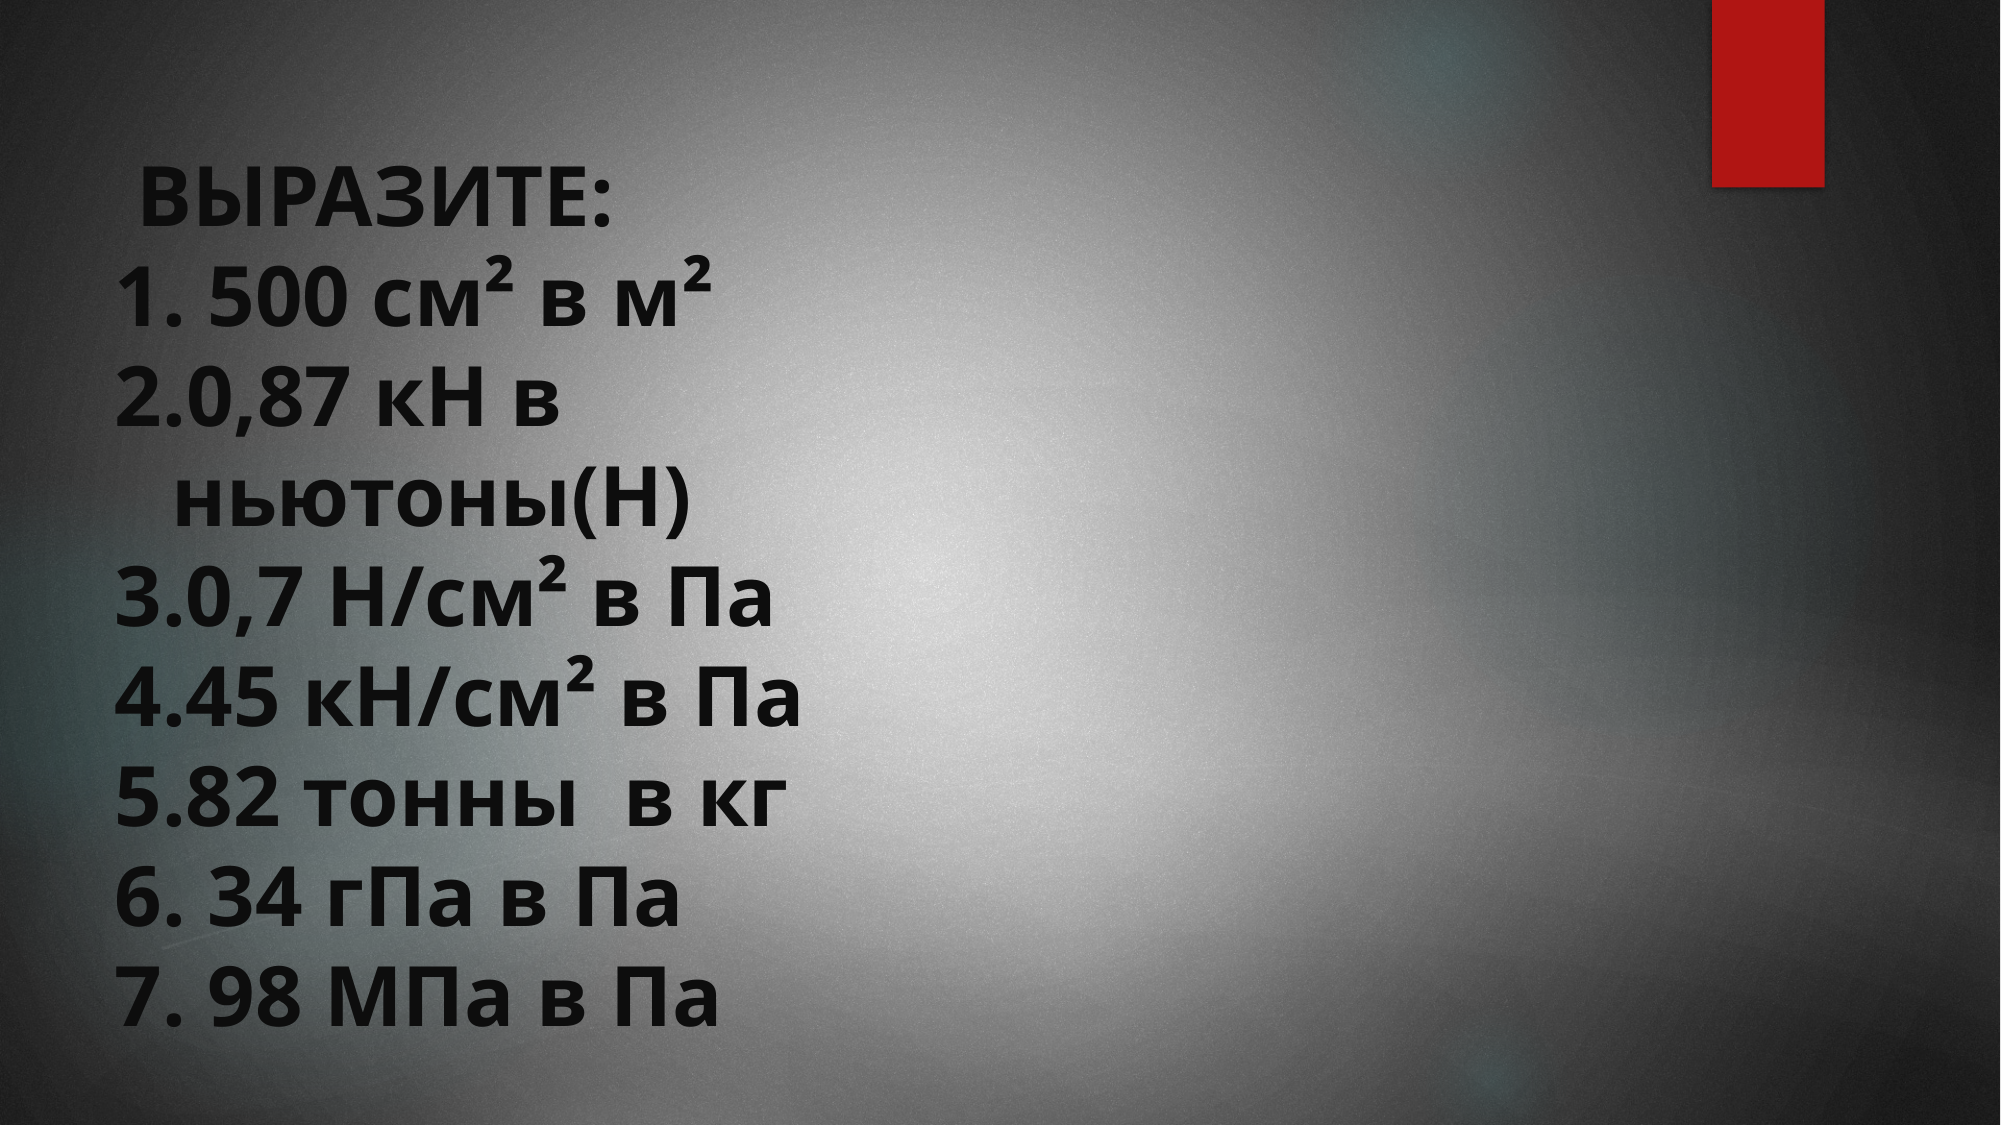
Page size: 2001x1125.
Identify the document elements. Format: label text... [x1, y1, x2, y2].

text_box ВЫРАЗИТЕ: 1. 500 см² в м² 0,87 кН в ньютоны(Н) 3.0,7 Н/см² в Па 4.45 кН/см² в Па 5.82 тонны в кг 6. 34 гПа в Па 7. 98 МПа в Па [99, 136, 1095, 1051]
picture [0, 0, 2001, 1125]
